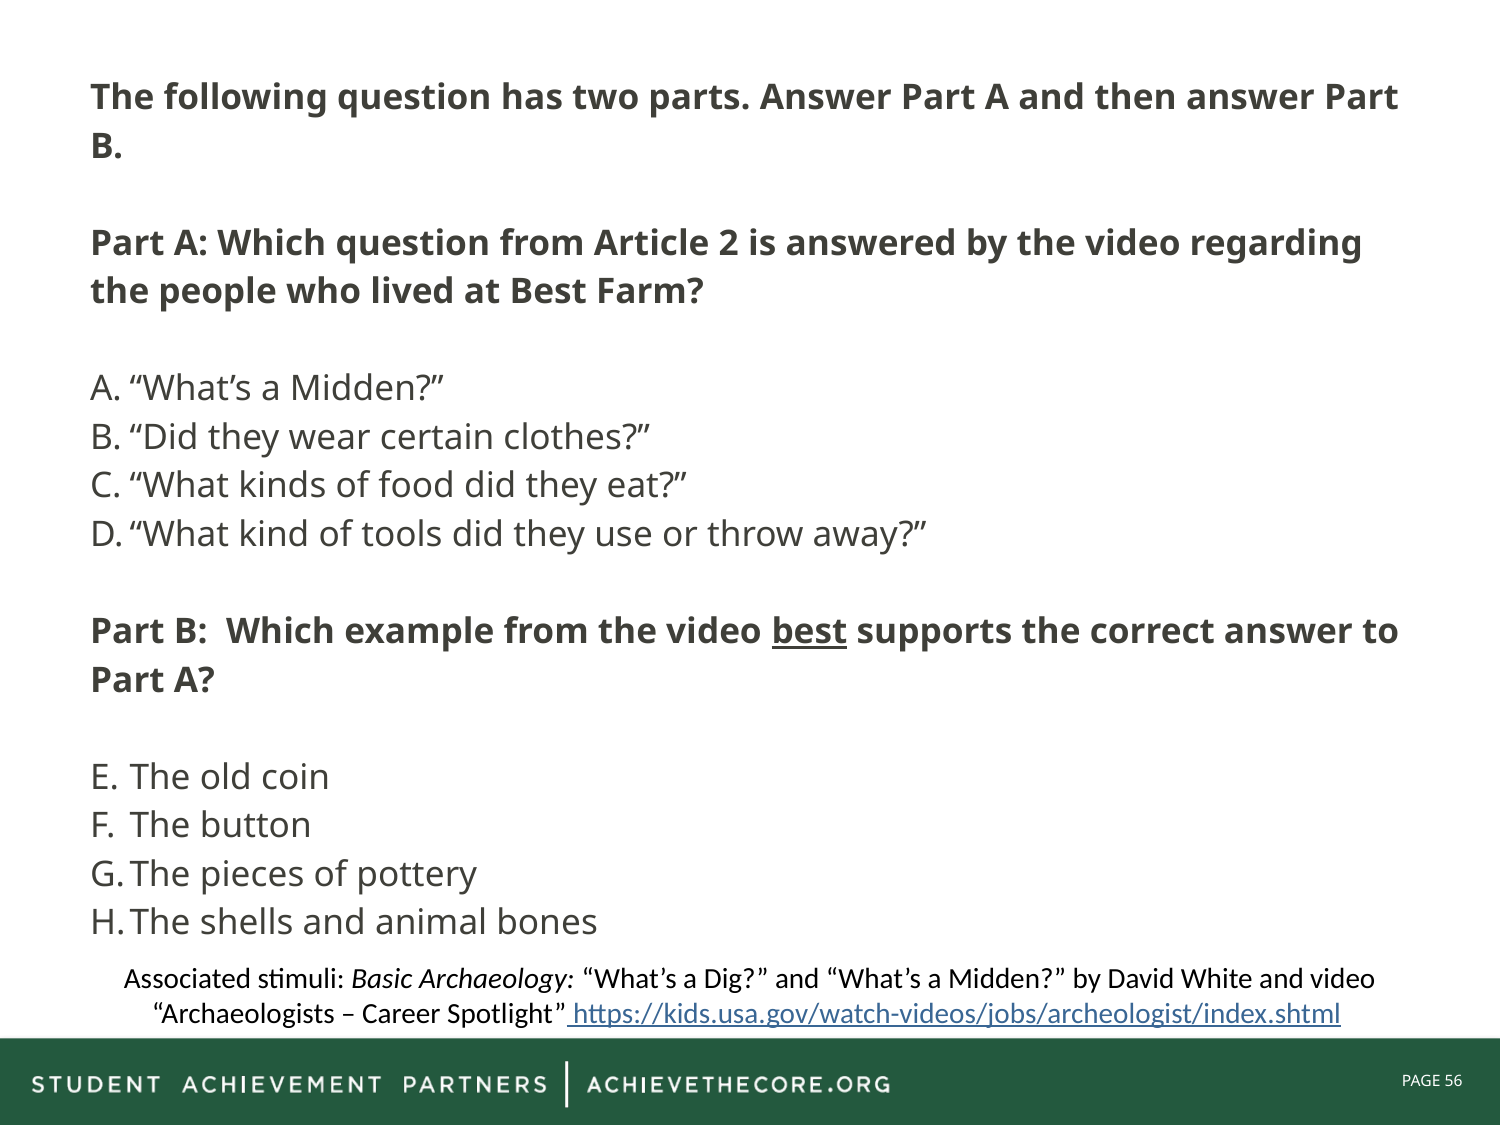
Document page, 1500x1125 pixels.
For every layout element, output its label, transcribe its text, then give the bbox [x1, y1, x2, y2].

list The following question has two parts. Answer Part A and then answer Part B. Part A: Which question from Article 2 is answered by the video regarding the people who lived at Best Farm? “What’s a Midden?” “Did they wear certain clothes?” “What kinds of food did they eat?” “What kind of tools did they use or throw away?” Part B: Which example from the video best supports the correct answer to Part A? The old coin The button The pieces of pottery The shells and animal bones [75, 60, 1425, 952]
text_box Associated stimuli: Basic Archaeology: “What’s a Dig?” and “What’s a Midden?” by David White and video “Archaeologists – Career Spotlight” https://kids.usa.gov/watch-videos/jobs/archeologist/index.shtml [91, 951, 1409, 1063]
